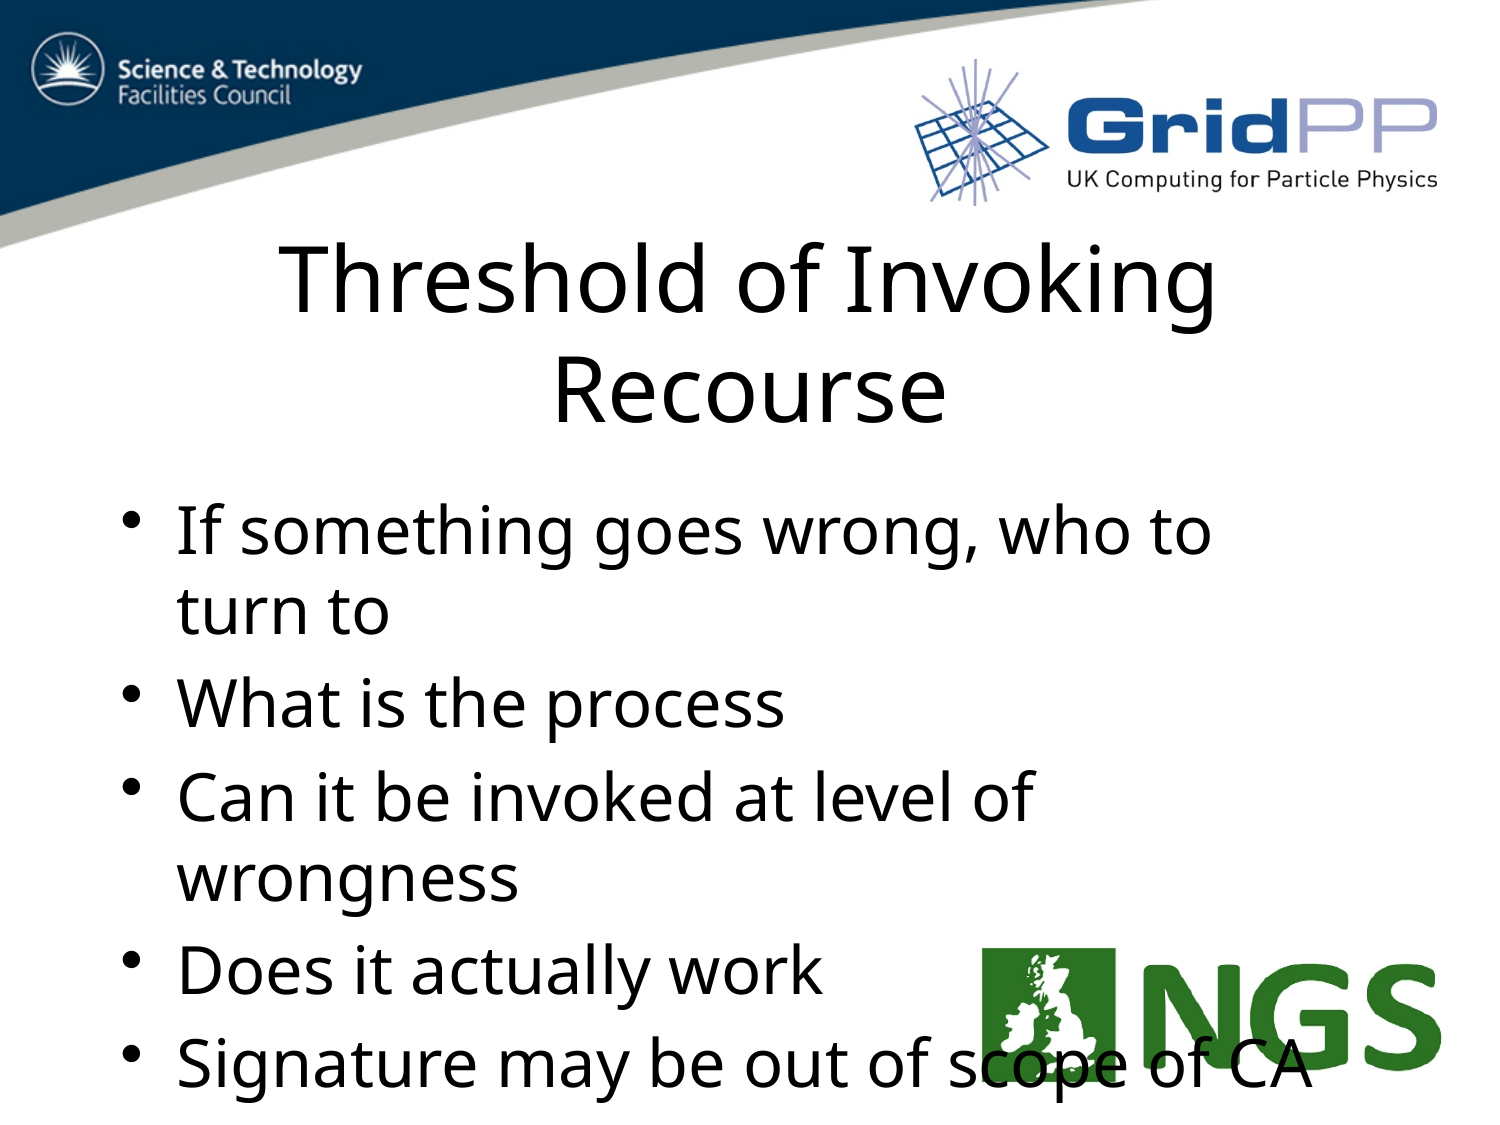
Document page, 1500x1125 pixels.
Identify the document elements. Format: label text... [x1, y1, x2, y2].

picture [972, 940, 1448, 1090]
list If something goes wrong, who to turn to What is the process Can it be invoked at level of wrongness Does it actually work Signature may be out of scope of CA Or not [105, 480, 1381, 981]
title Threshold of Invoking Recourse [112, 237, 1388, 426]
picture [0, 0, 1437, 249]
